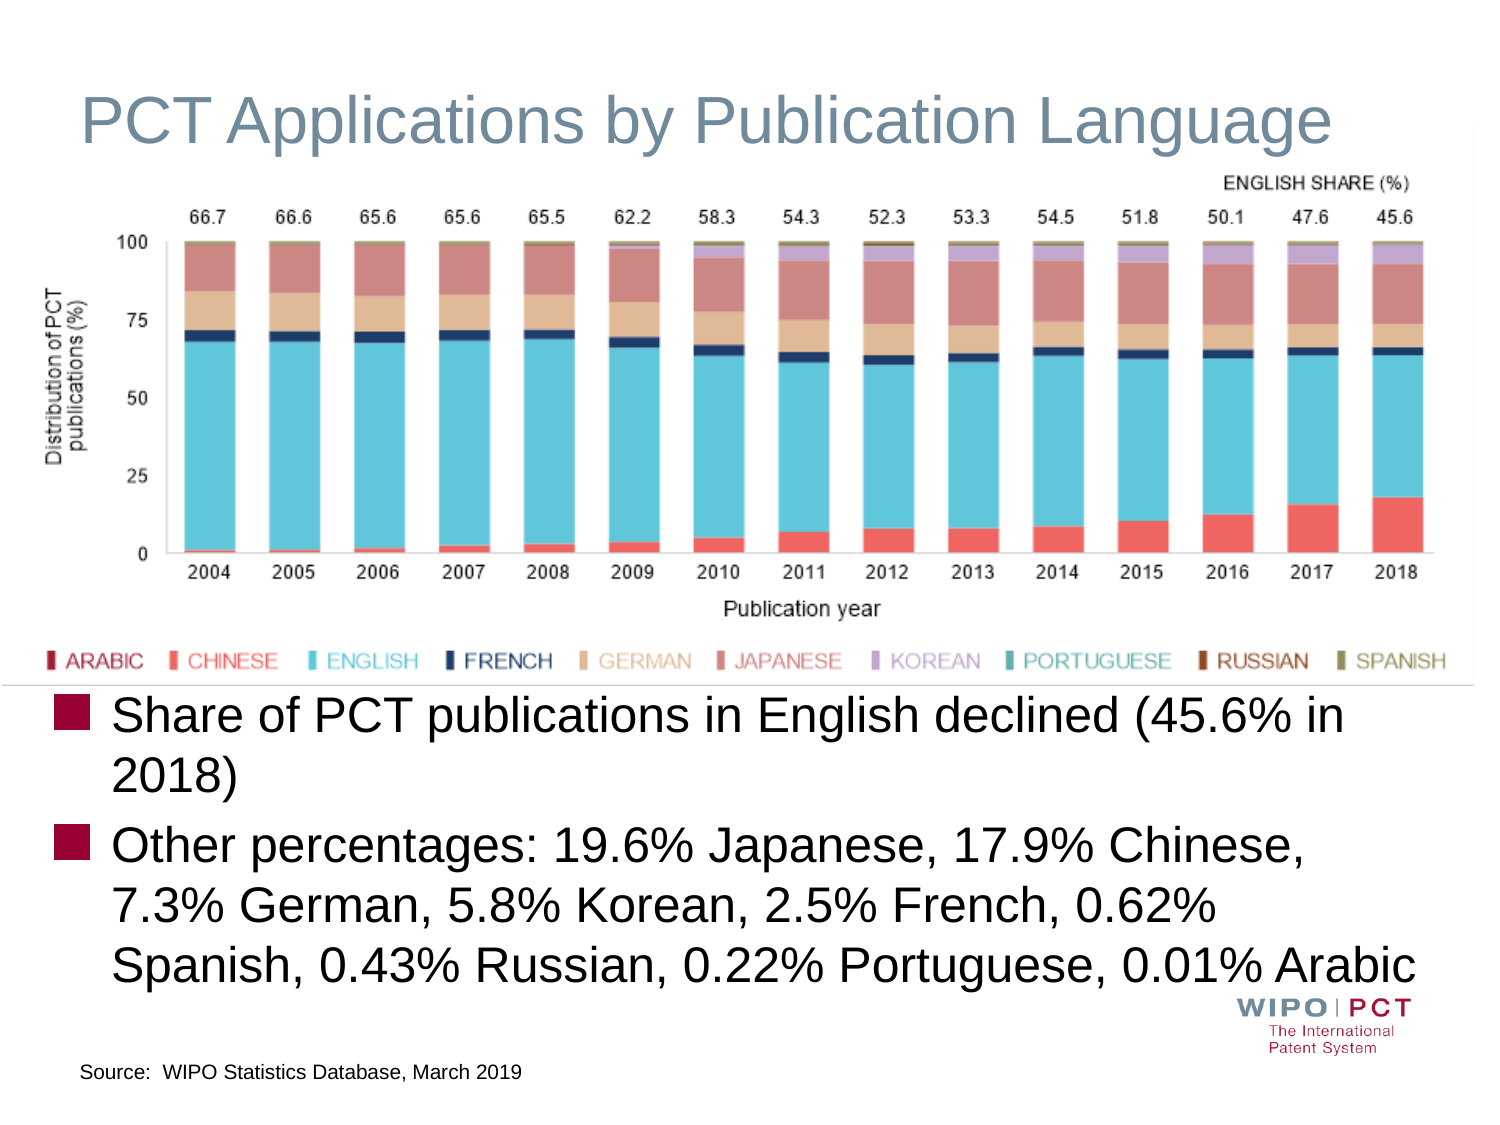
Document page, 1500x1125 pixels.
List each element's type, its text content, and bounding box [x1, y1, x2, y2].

list Share of PCT publications in English declined (45.6% in 2018) Other percentages: 19.6% Japanese, 17.9% Chinese, 7.3% German, 5.8% Korean, 2.5% French, 0.62% Spanish, 0.43% Russian, 0.22% Portuguese, 0.01% Arabic [39, 695, 1440, 971]
picture [0, 0, 1500, 1125]
text_box Source: WIPO Statistics Database, March 2019 [64, 1051, 815, 1091]
title PCT Applications by Publication Language [64, 23, 1415, 123]
